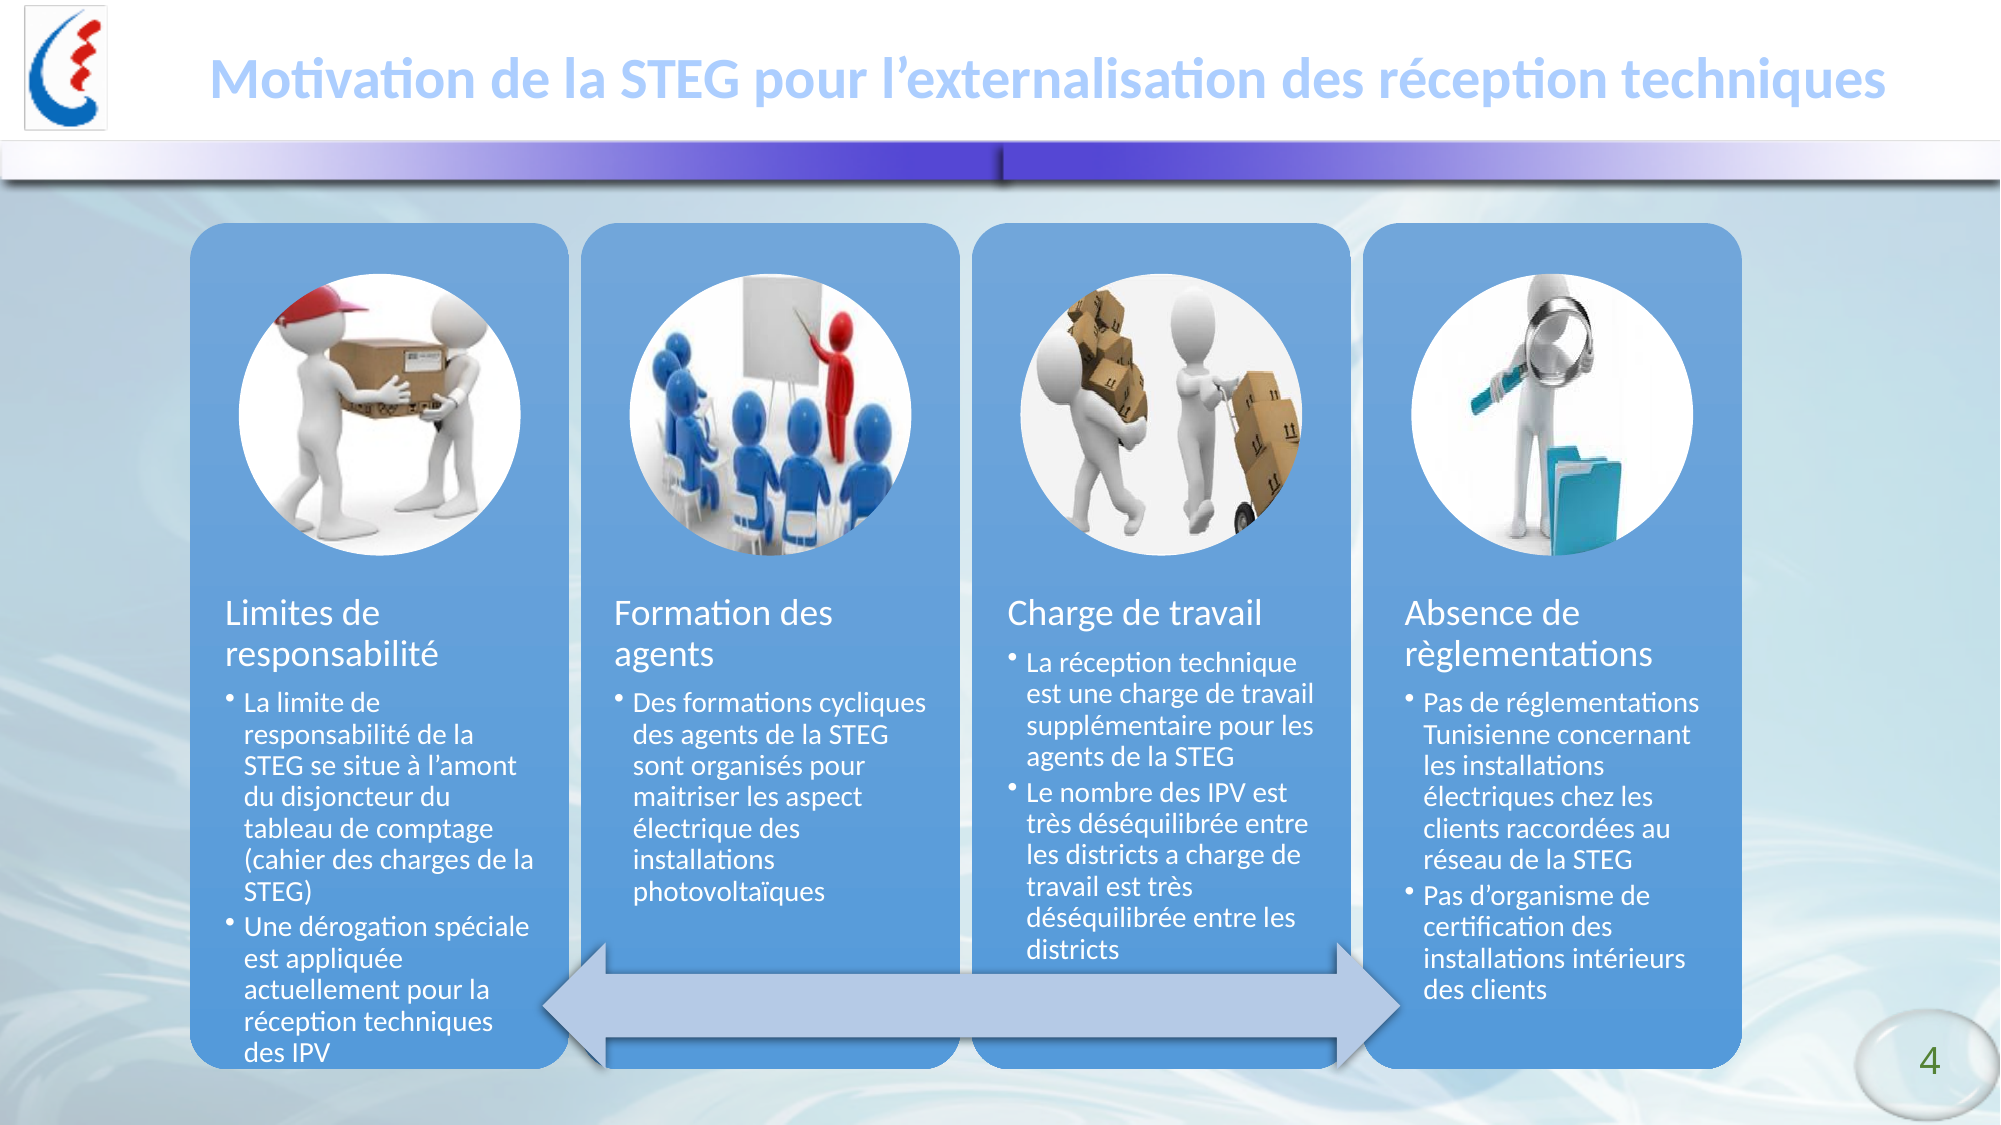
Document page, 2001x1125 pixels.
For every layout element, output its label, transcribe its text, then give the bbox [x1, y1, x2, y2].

picture [0, 0, 2000, 1125]
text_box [189, 222, 1743, 1070]
text_box Motivation de la STEG pour l’externalisation des réception techniques [150, 32, 1960, 118]
slide_number 4 [1861, 1033, 1956, 1093]
